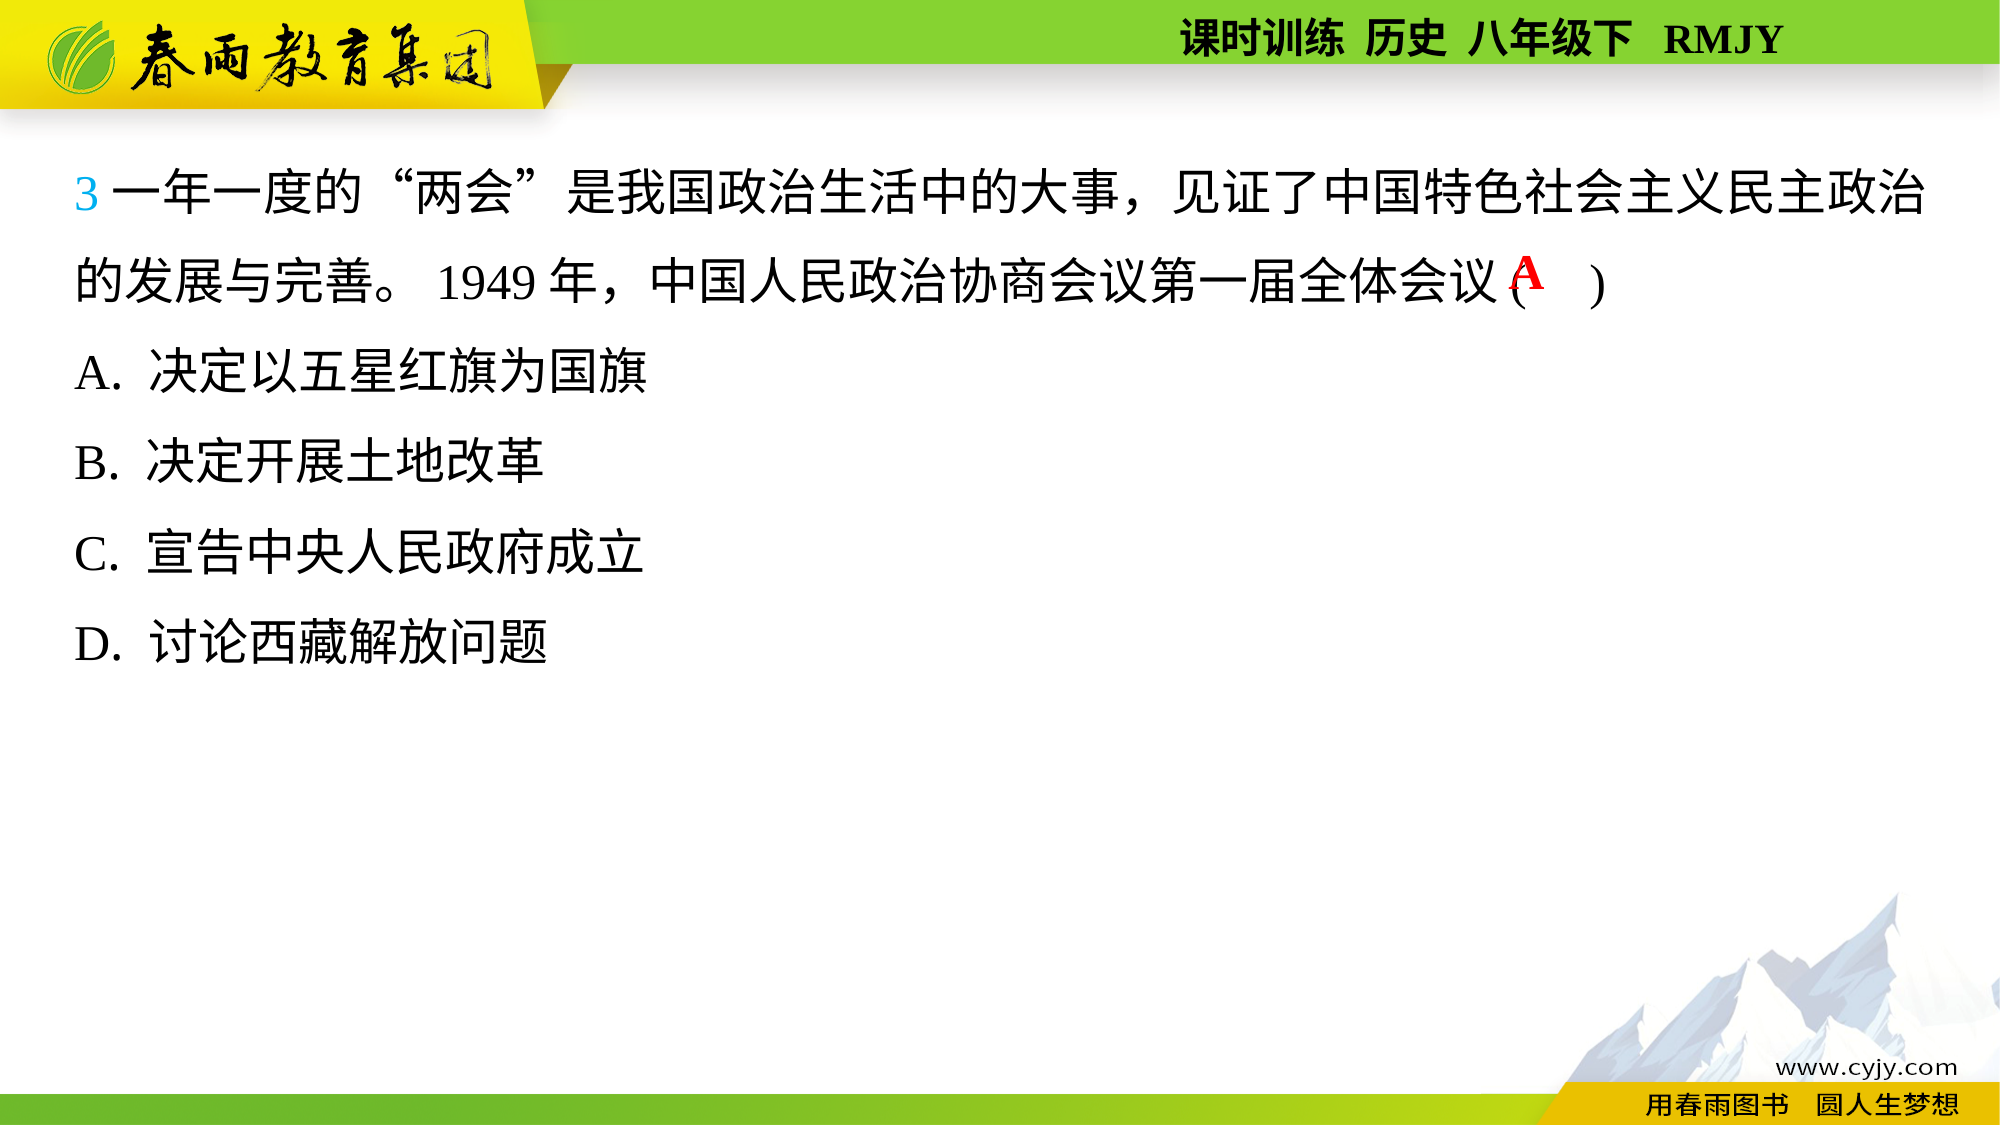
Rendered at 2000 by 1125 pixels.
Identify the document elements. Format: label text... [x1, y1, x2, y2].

list 3一年一度的“两会”是我国政治生活中的大事，见证了中国特色社会主义民主政治的发展与完善。1949年，中国人民政治协商会议第一届全体会议( ) A. 决定以五星红旗为国旗 B. 决定开展土地改革 C. 宣告中央人民政府成立 D. 讨论西藏解放问题 [59, 122, 1944, 683]
picture [0, 0, 2000, 1125]
text_box A [1493, 231, 1560, 307]
